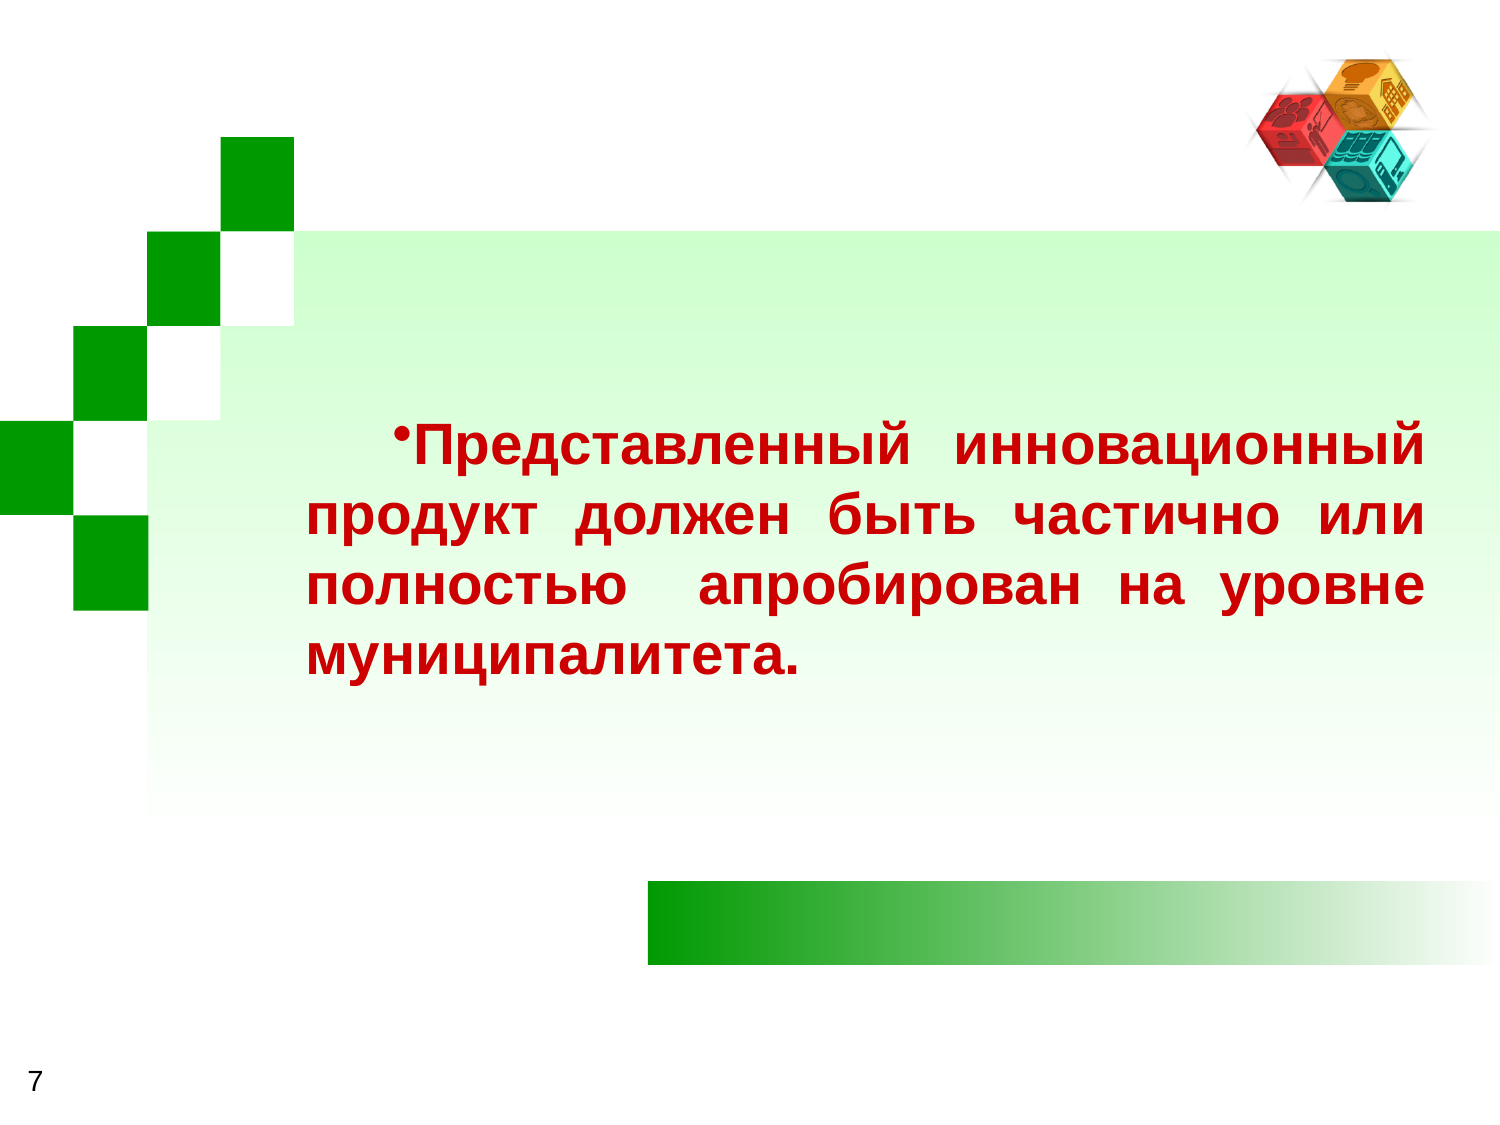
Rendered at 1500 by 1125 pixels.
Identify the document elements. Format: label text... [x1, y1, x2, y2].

picture [1241, 46, 1442, 212]
slide_number 7 [0, 1054, 59, 1125]
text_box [0, 136, 1500, 965]
